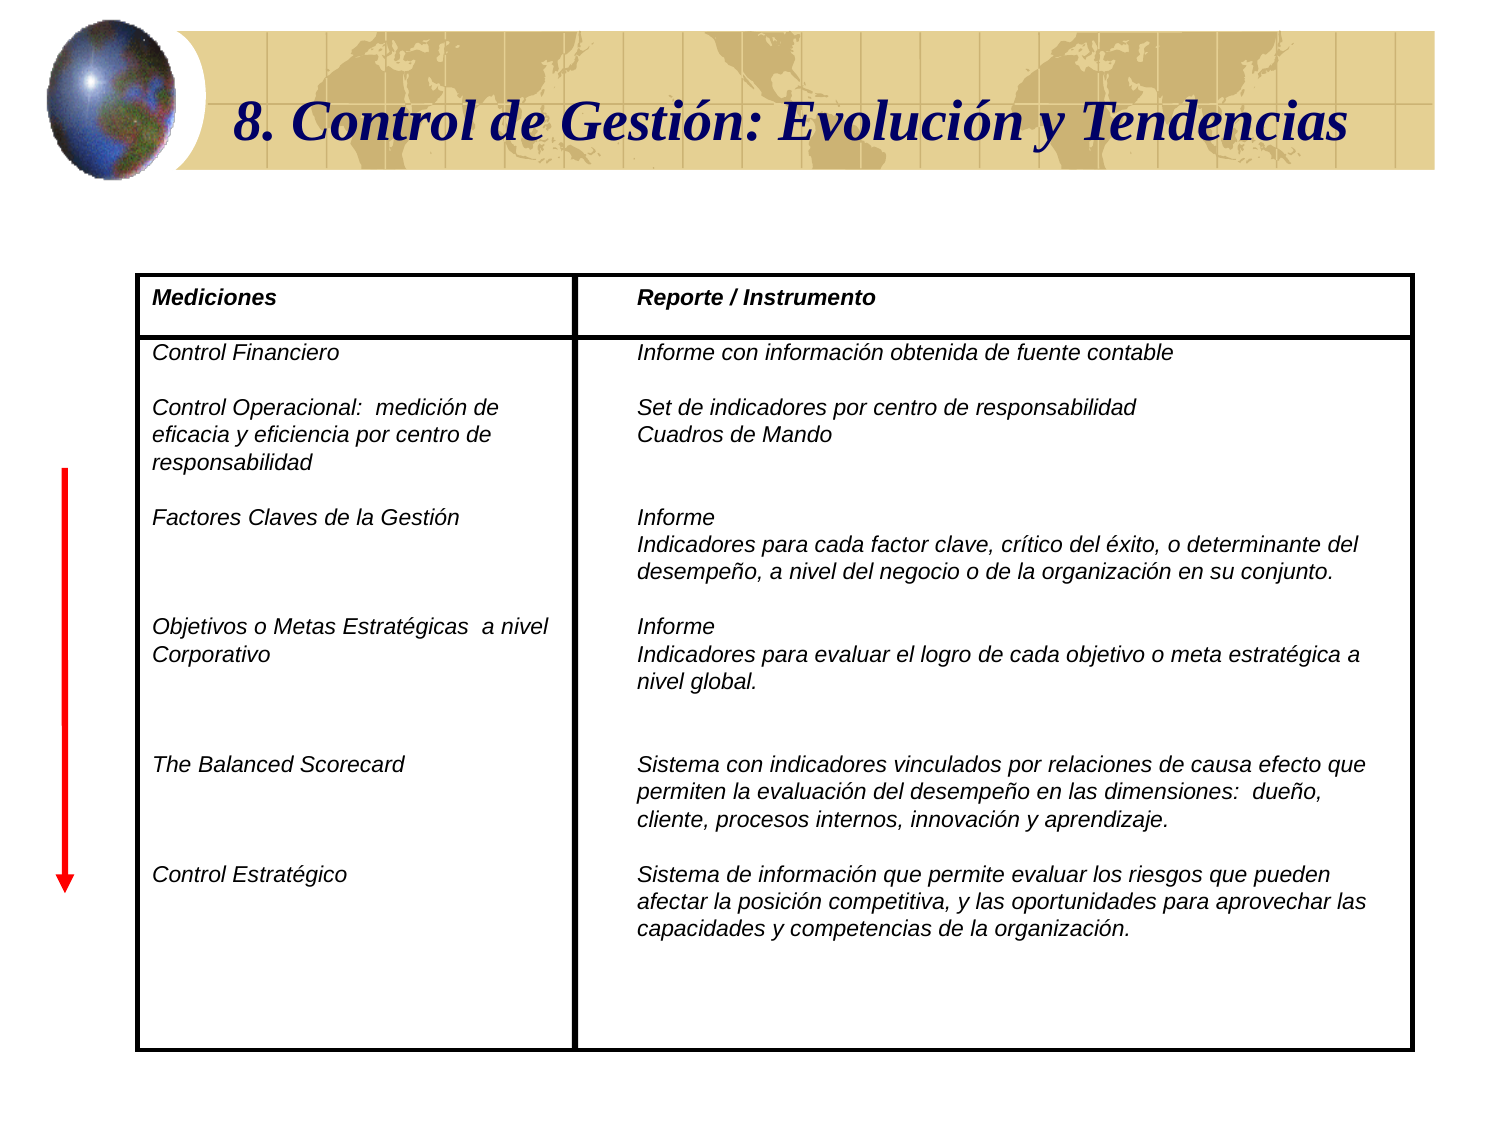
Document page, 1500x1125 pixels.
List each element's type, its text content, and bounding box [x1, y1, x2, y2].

picture [42, 14, 190, 185]
text_box Mediciones Reporte / Instrumento Control Financiero Informe con información obtenida de fuente contable Control Operacional: medición de Set de indicadores por centro de responsabilidad eficacia y eficiencia por centro de Cuadros de Mando responsabilidad Factores Claves de la Gestión Informe Indicadores para cada factor clave, crítico del éxito, o determinante del desempeño, a nivel del negocio o de la organización en su conjunto. Objetivos o Metas Estratégicas a nivel Informe Corporativo Indicadores para evaluar el logro de cada objetivo o meta estratégica a nivel global. The Balanced Scorecard Sistema con indicadores vinculados por relaciones de causa efecto que permiten la evaluación del desempeño en las dimensiones: dueño, cliente, procesos internos, innovación y aprendizaje. Control Estratégico Sistema de información que permite evaluar los riesgos que pueden afectar la posición competitiva, y las oportunidades para aprovechar las capacidades y competencias de la organización. [137, 275, 574, 337]
text_box Mediciones Reporte / Instrumento Control Financiero Informe con información obtenida de fuente contable Control Operacional: medición de Set de indicadores por centro de responsabilidad eficacia y eficiencia por centro de Cuadros de Mando responsabilidad Factores Claves de la Gestión Informe Indicadores para cada factor clave, crítico del éxito, o determinante del desempeño, a nivel del negocio o de la organización en su conjunto. Objetivos o Metas Estratégicas a nivel Informe Corporativo Indicadores para evaluar el logro de cada objetivo o meta estratégica a nivel global. The Balanced Scorecard Sistema con indicadores vinculados por relaciones de causa efecto que permiten la evaluación del desempeño en las dimensiones: dueño, cliente, procesos internos, innovación y aprendizaje. Control Estratégico Sistema de información que permite evaluar los riesgos que pueden afectar la posición competitiva, y las oportunidades para aprovechar las capacidades y competencias de la organización. [137, 338, 1413, 1050]
text_box 8. Control de Gestión: Evolución y Tendencias [218, 54, 1500, 180]
text_box [58, 467, 72, 894]
text_box Mediciones Reporte / Instrumento Control Financiero Informe con información obtenida de fuente contable Control Operacional: medición de Set de indicadores por centro de responsabilidad eficacia y eficiencia por centro de Cuadros de Mando responsabilidad Factores Claves de la Gestión Informe Indicadores para cada factor clave, crítico del éxito, o determinante del desempeño, a nivel del negocio o de la organización en su conjunto. Objetivos o Metas Estratégicas a nivel Informe Corporativo Indicadores para evaluar el logro de cada objetivo o meta estratégica a nivel global. The Balanced Scorecard Sistema con indicadores vinculados por relaciones de causa efecto que permiten la evaluación del desempeño en las dimensiones: dueño, cliente, procesos internos, innovación y aprendizaje. Control Estratégico Sistema de información que permite evaluar los riesgos que pueden afectar la posición competitiva, y las oportunidades para aprovechar las capacidades y competencias de la organización. [575, 275, 1413, 337]
